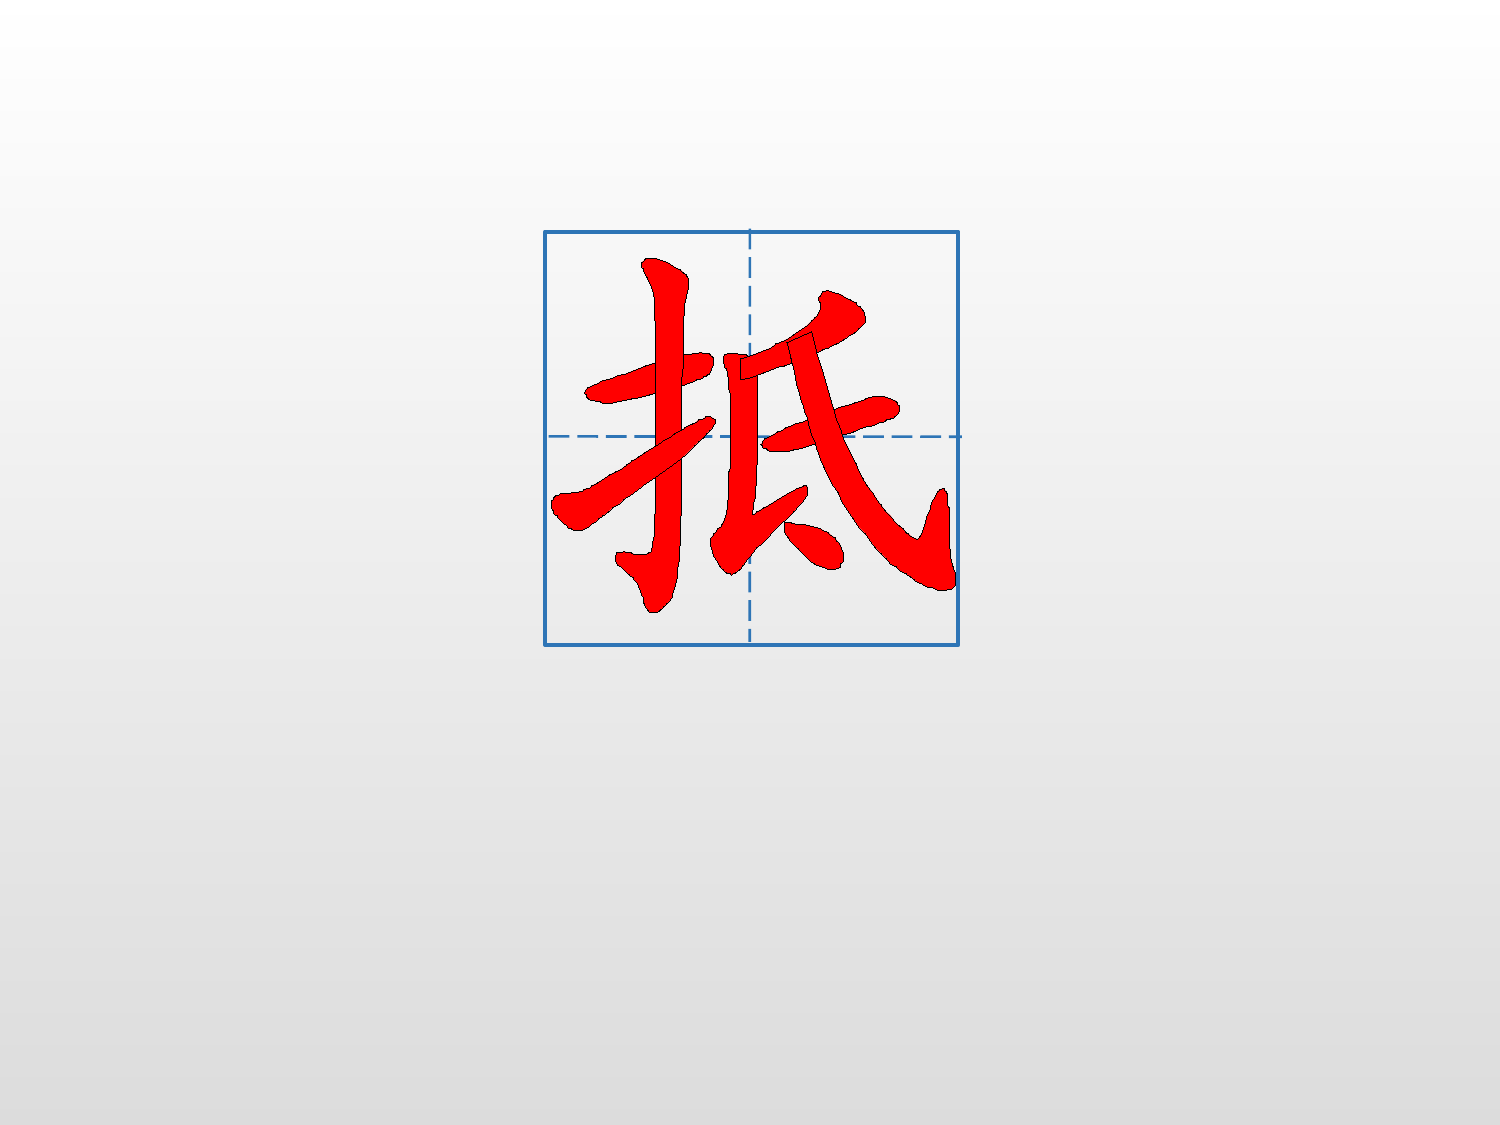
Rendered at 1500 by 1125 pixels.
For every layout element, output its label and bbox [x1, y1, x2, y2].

text_box [544, 228, 962, 646]
